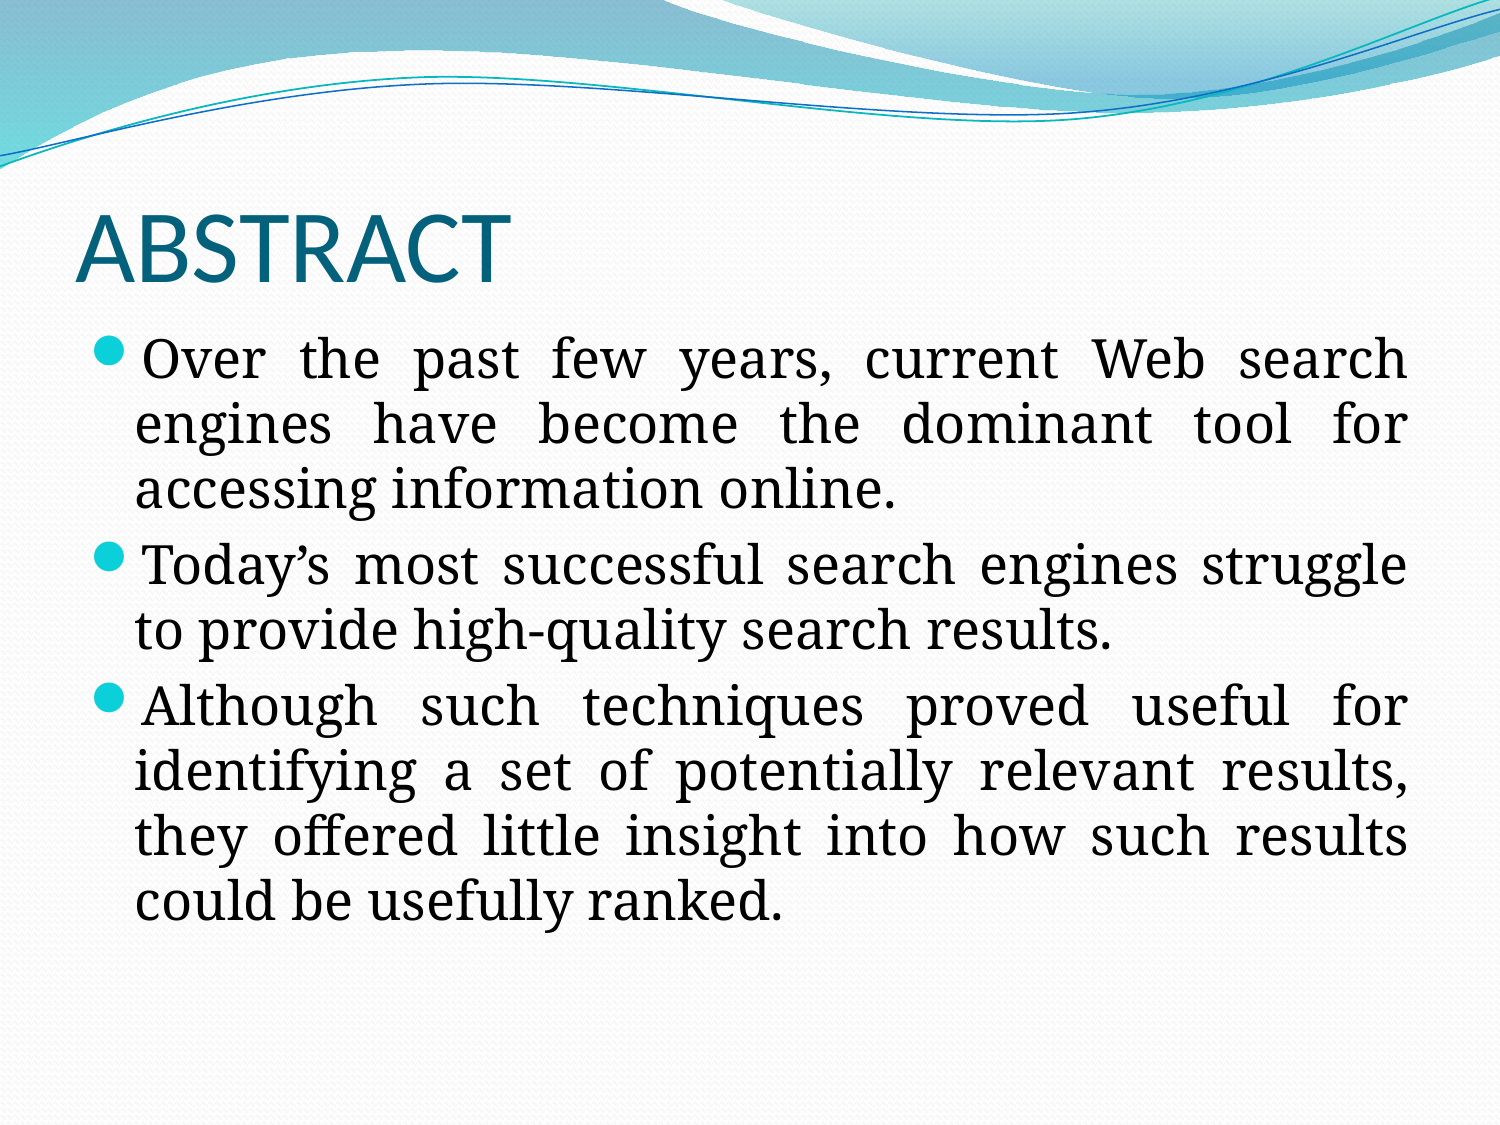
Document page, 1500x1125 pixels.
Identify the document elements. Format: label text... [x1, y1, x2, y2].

list Over the past few years, current Web search engines have become the dominant tool for accessing information online. Today’s most successful search engines struggle to provide high-quality search results. Although such techniques proved useful for identifying a set of potentially relevant results, they offered little insight into how such results could be usefully ranked. [75, 317, 1425, 1038]
title ABSTRACT [75, 115, 1425, 303]
